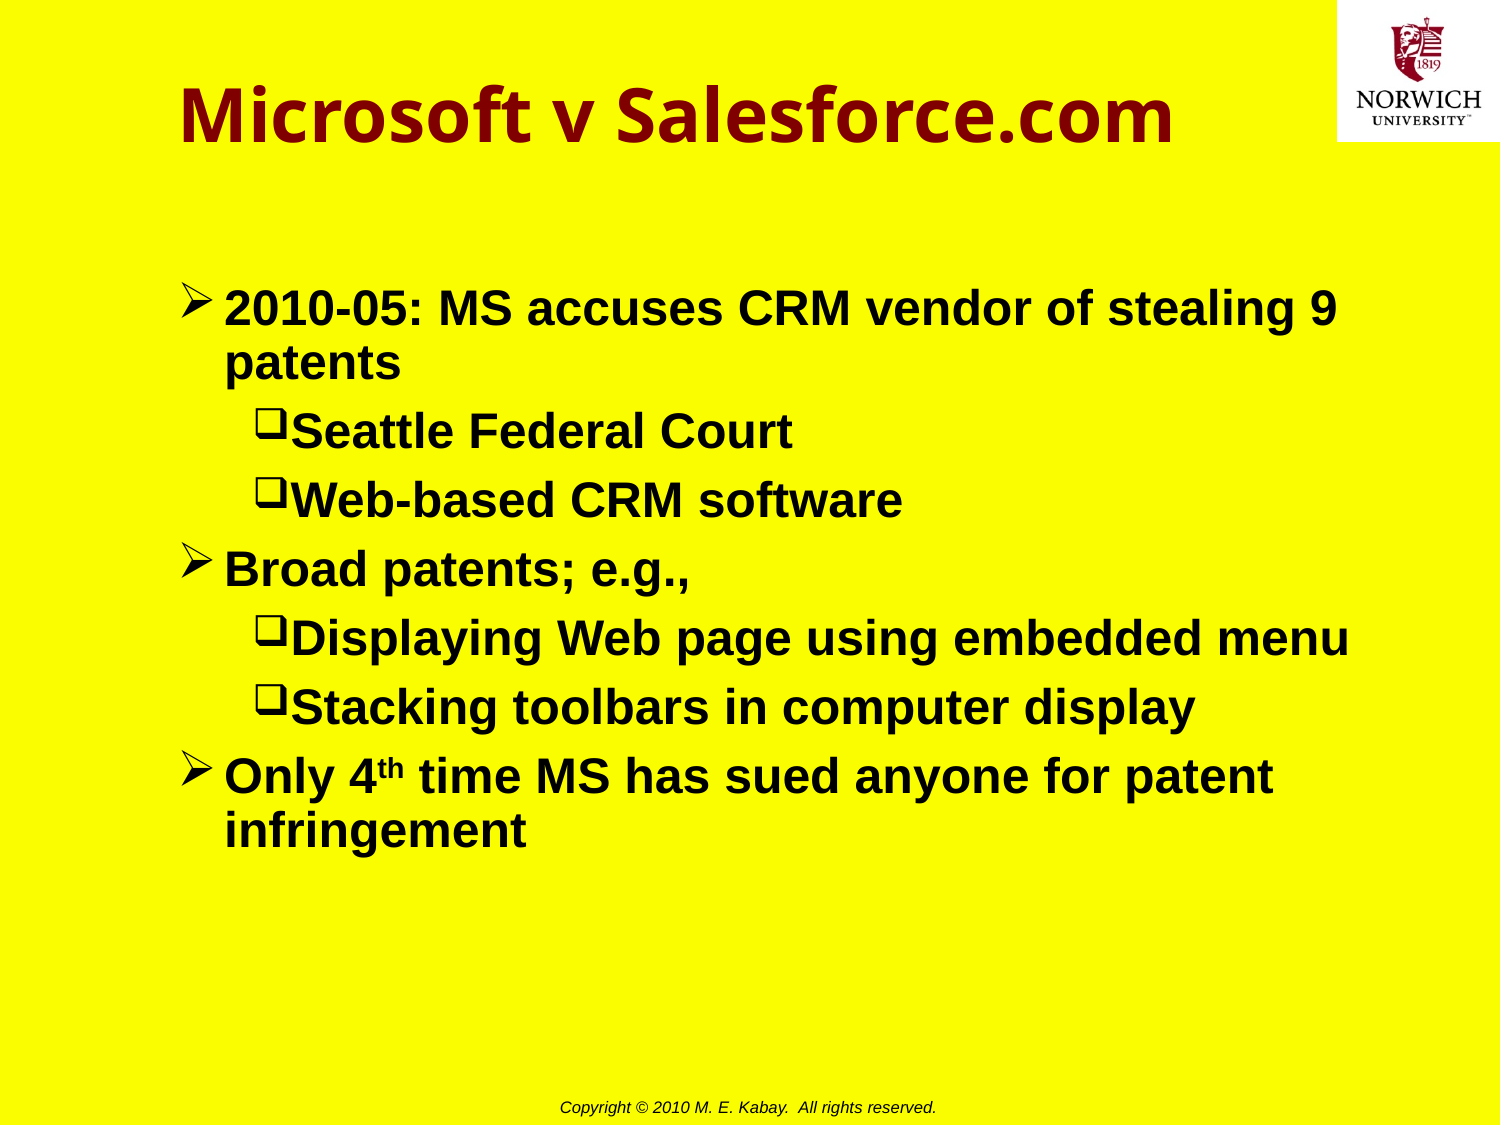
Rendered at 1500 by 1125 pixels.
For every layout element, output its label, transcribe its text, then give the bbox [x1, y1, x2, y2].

list 2010-05: MS accuses CRM vendor of stealing 9 patents Seattle Federal Court Web-based CRM software Broad patents; e.g., Displaying Web page using embedded menu Stacking toolbars in computer display Only 4th time MS has sued anyone for patent infringement [161, 274, 1451, 1039]
picture [1337, 0, 1500, 142]
title Microsoft v Salesforce.com [161, 24, 1339, 213]
